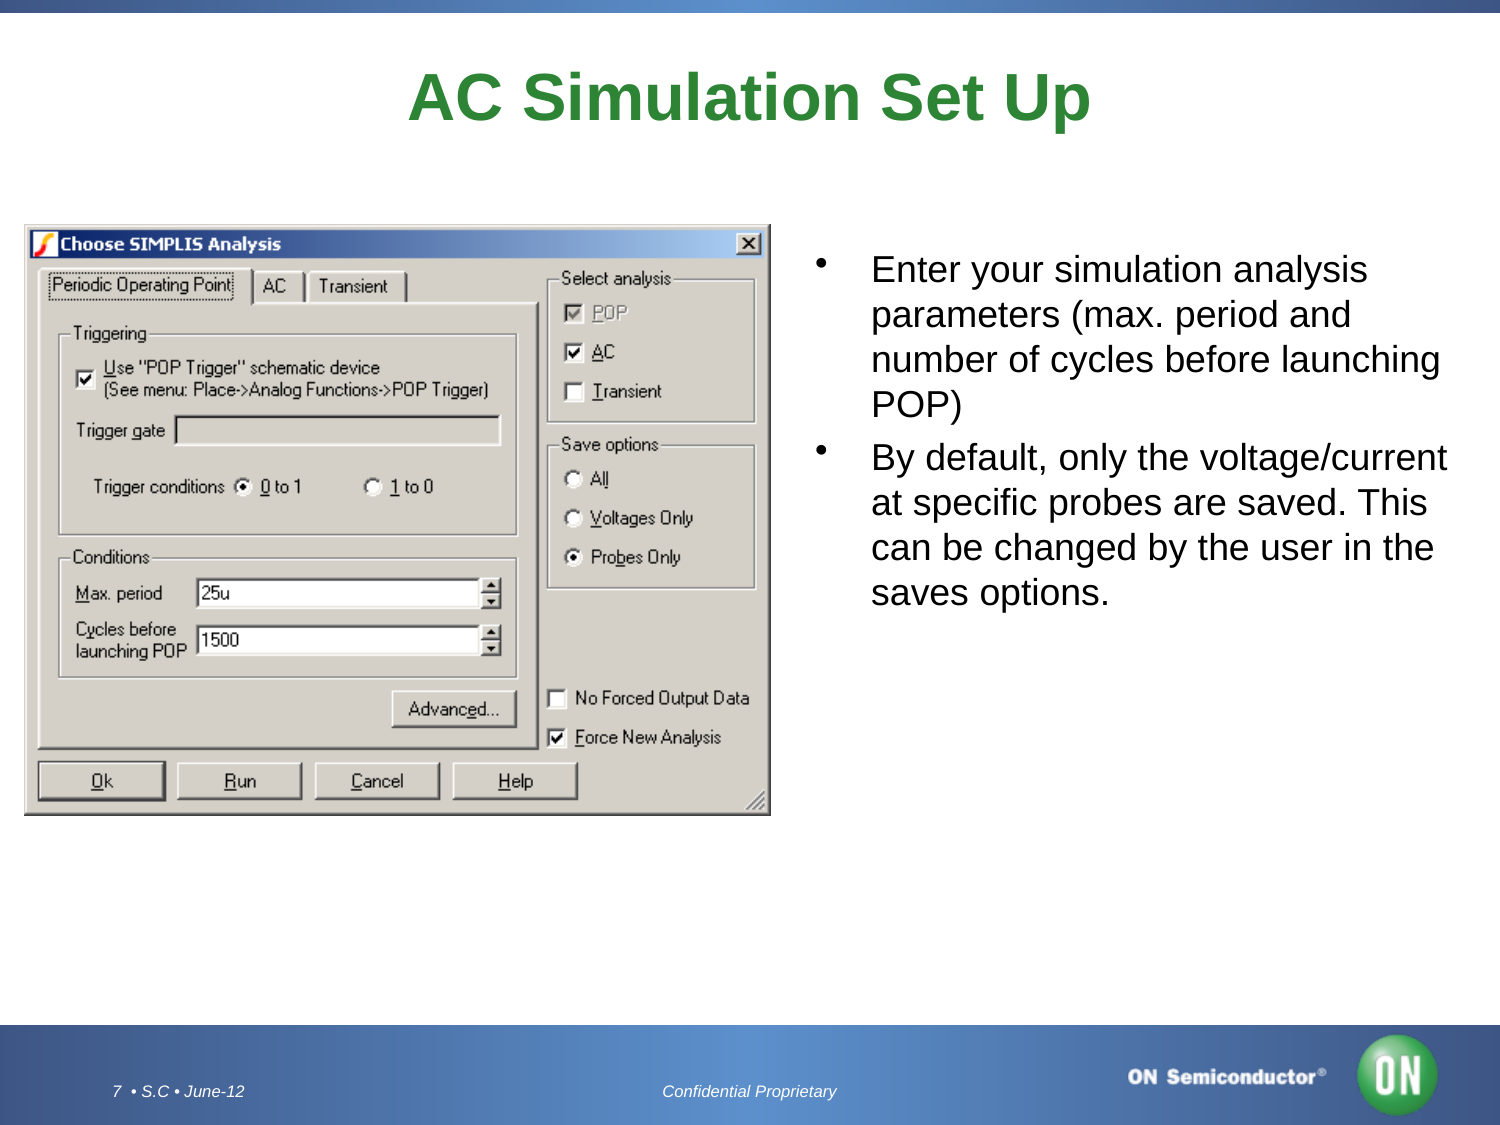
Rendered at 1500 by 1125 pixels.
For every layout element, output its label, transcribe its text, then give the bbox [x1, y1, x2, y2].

title AC Simulation Set Up [12, 37, 1488, 151]
picture [24, 224, 771, 816]
list Enter your simulation analysis parameters (max. period and number of cycles before launching POP) By default, only the voltage/current at specific probes are saved. This can be changed by the user in the saves options. [799, 237, 1476, 1013]
picture [1125, 1028, 1450, 1125]
